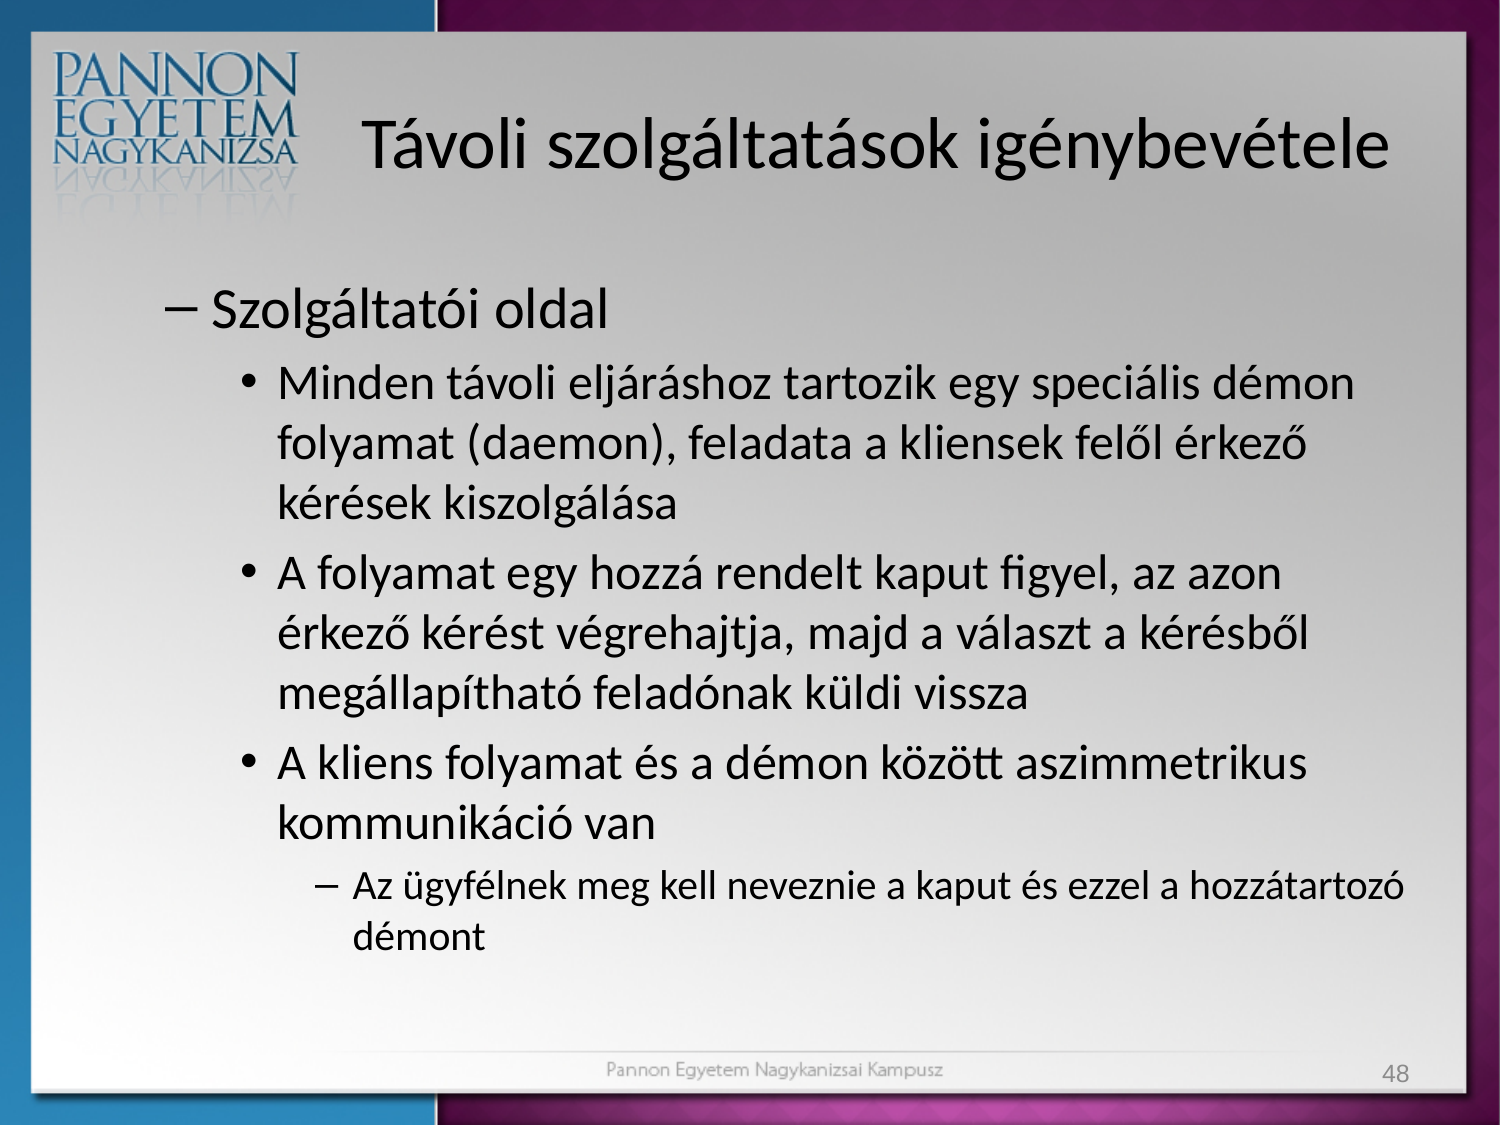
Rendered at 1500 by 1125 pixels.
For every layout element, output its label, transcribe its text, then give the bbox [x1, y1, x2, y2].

slide_number 48 [1074, 1042, 1425, 1103]
title Távoli szolgáltatások igénybevétele [328, 45, 1425, 233]
picture [0, 0, 1500, 1125]
list Szolgáltatói oldal Minden távoli eljáráshoz tartozik egy speciális démon folyamat (daemon), feladata a kliensek felől érkező kérések kiszolgálása A folyamat egy hozzá rendelt kaput figyel, az azon érkező kérést végrehajtja, majd a választ a kérésből megállapítható feladónak küldi vissza A kliens folyamat és a démon között aszimmetrikus kommunikáció van Az ügyfélnek meg kell neveznie a kaput és ezzel a hozzátartozó démont [75, 262, 1425, 1038]
